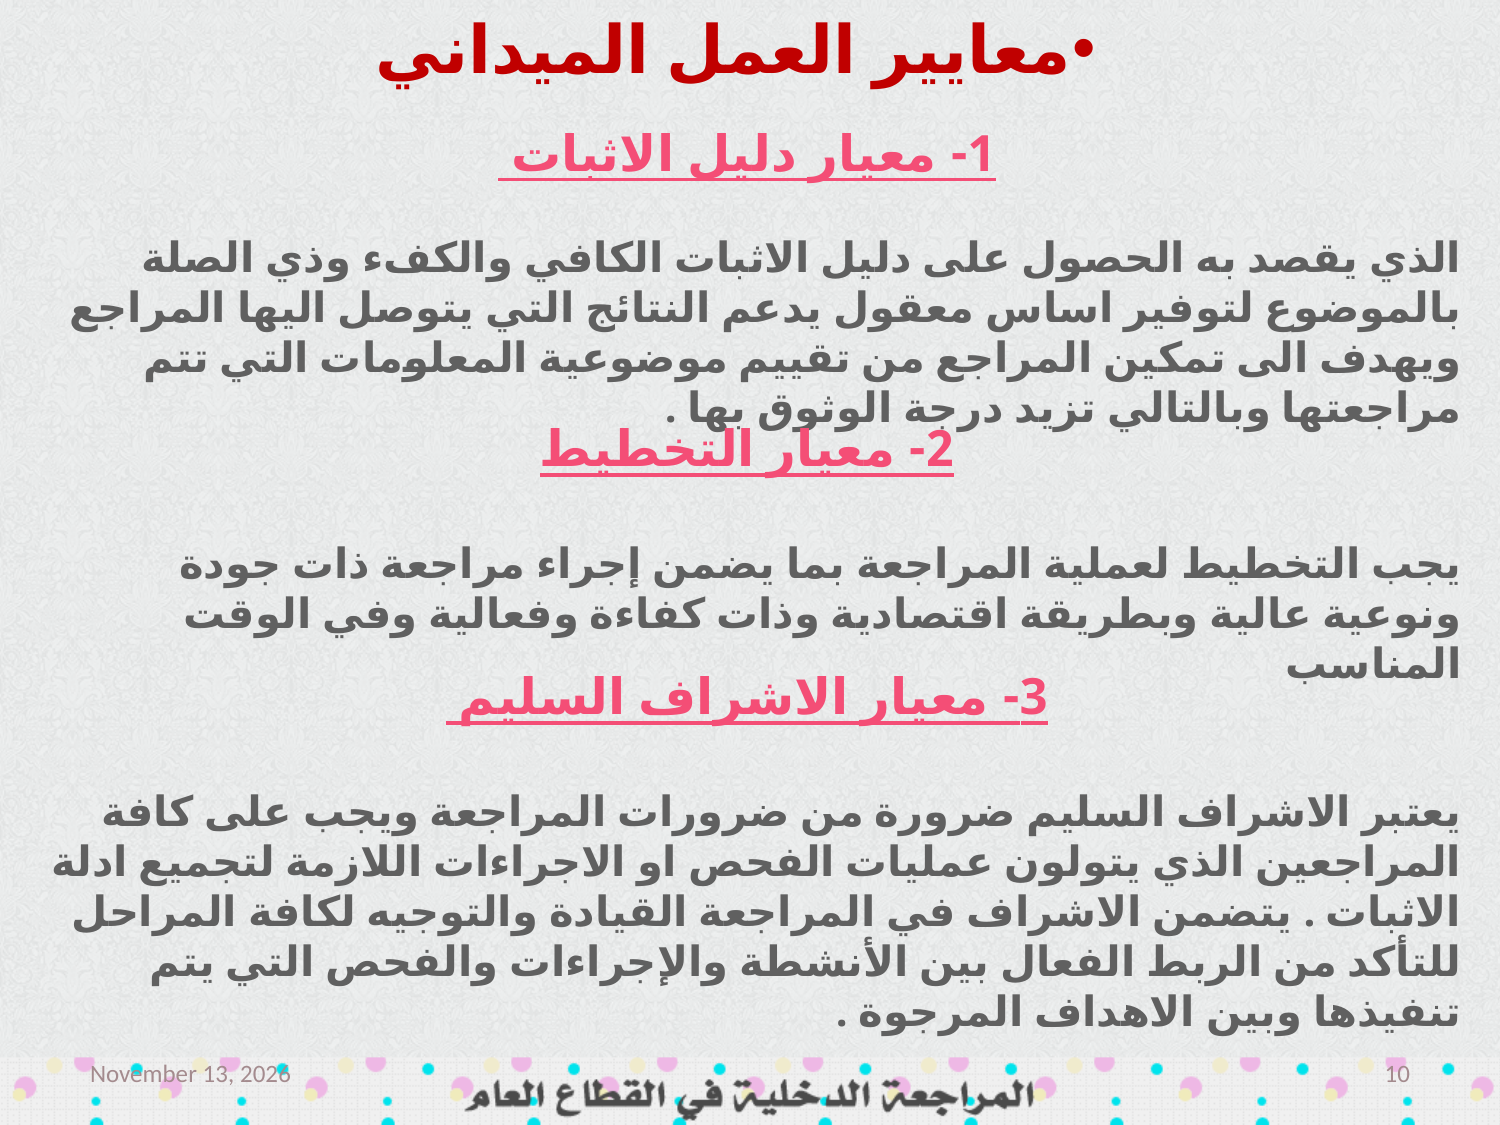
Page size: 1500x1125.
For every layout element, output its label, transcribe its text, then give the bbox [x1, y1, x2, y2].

picture [0, 0, 1500, 1125]
text_box 2- معيار التخطيط يجب التخطيط لعملية المراجعة بما يضمن إجراء مراجعة ذات جودة ونوعية عالية وبطريقة اقتصادية وذات كفاءة وفعالية وفي الوقت المناسب [17, 408, 1477, 656]
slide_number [75, 1042, 425, 1103]
text_box 3- معيار الاشراف السليم يعتبر الاشراف السليم ضرورة من ضرورات المراجعة ويجب على كافة المراجعين الذي يتولون عمليات الفحص او الاجراءات اللازمة لتجميع ادلة الاثبات . يتضمن الاشراف في المراجعة القيادة والتوجيه لكافة المراحل للتأكد من الربط الفعال بين الأنشطة والإجراءات والفحص التي يتم تنفيذها وبين الاهداف المرجوة . [17, 656, 1477, 1042]
slide_number 10 [1074, 1042, 1425, 1103]
text_box 1- معيار دليل الاثبات الذي يقصد به الحصول على دليل الاثبات الكافي والكفء وذي الصلة بالموضوع لتوفير اساس معقول يدعم النتائج التي يتوصل اليها المراجع ويهدف الى تمكين المراجع من تقييم موضوعية المعلومات التي تتم مراجعتها وبالتالي تزيد درجة الوثوق بها . [17, 113, 1477, 408]
text_box معايير العمل الميداني [343, 0, 1110, 95]
